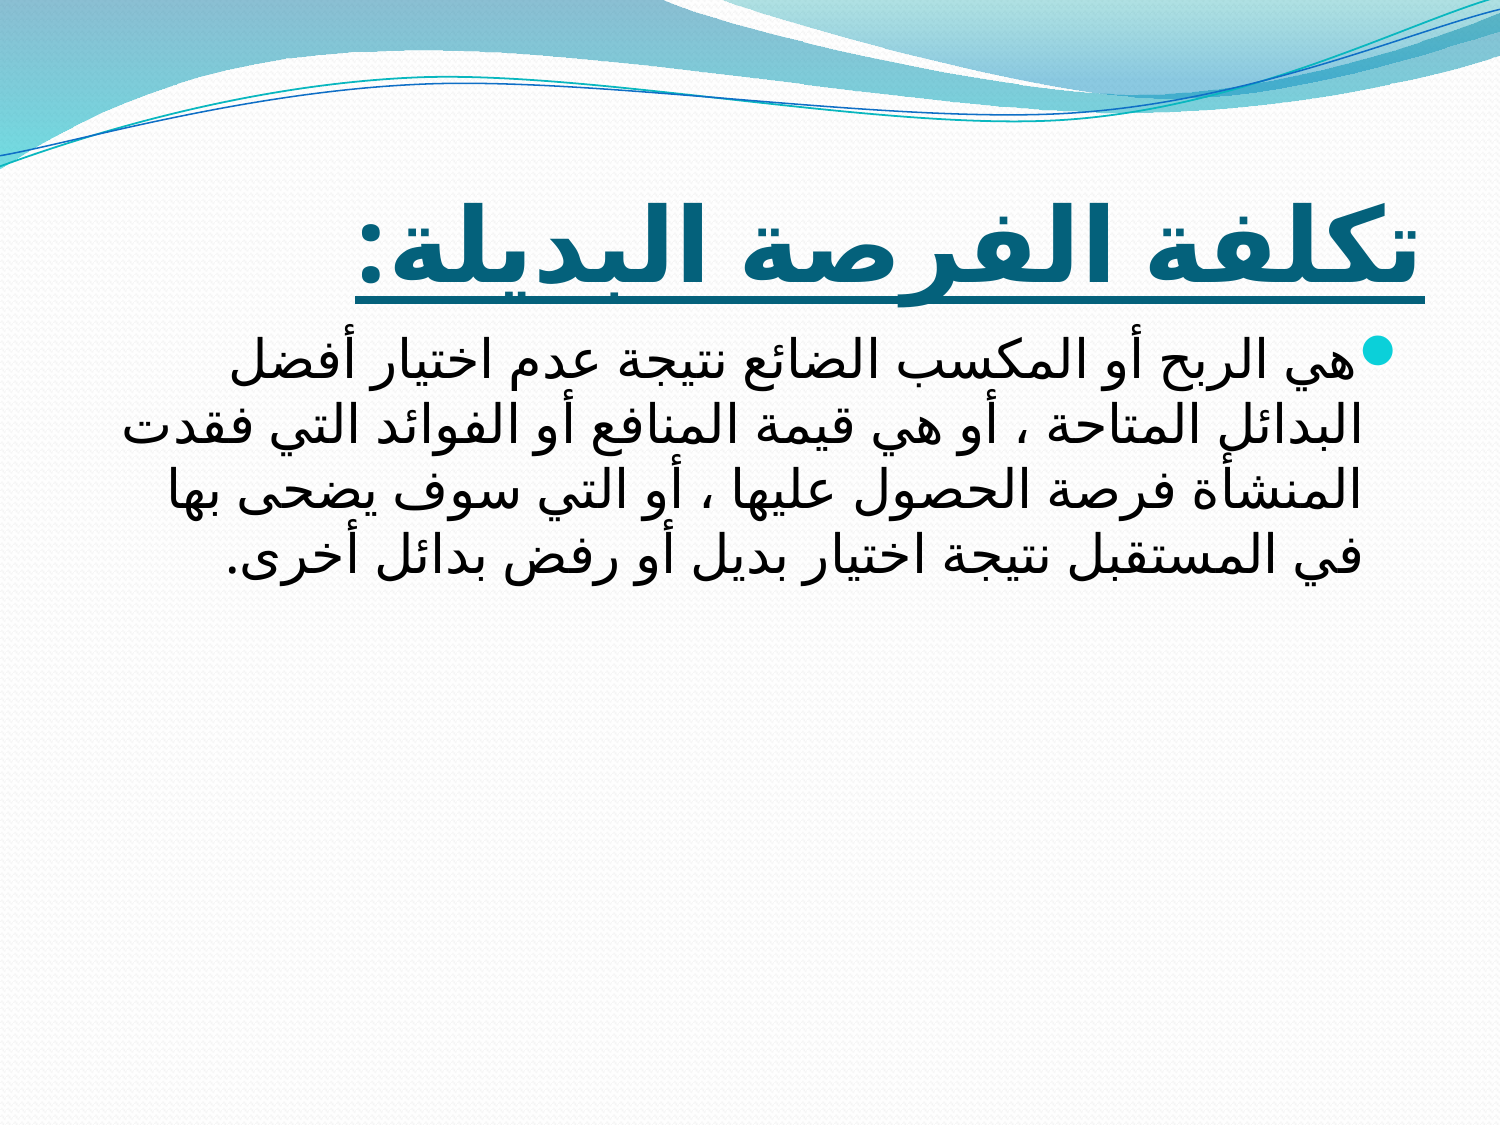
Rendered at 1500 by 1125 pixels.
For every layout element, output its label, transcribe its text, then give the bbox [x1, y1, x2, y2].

title تكلفة الفرصة البديلة: [75, 115, 1425, 303]
list هي الربح أو المكسب الضائع نتيجة عدم اختيار أفضل البدائل المتاحة ، أو هي قيمة المنافع أو الفوائد التي فقدت المنشأة فرصة الحصول عليها ، أو التي سوف يضحى بها في المستقبل نتيجة اختيار بديل أو رفض بدائل أخرى. [75, 317, 1425, 1038]
